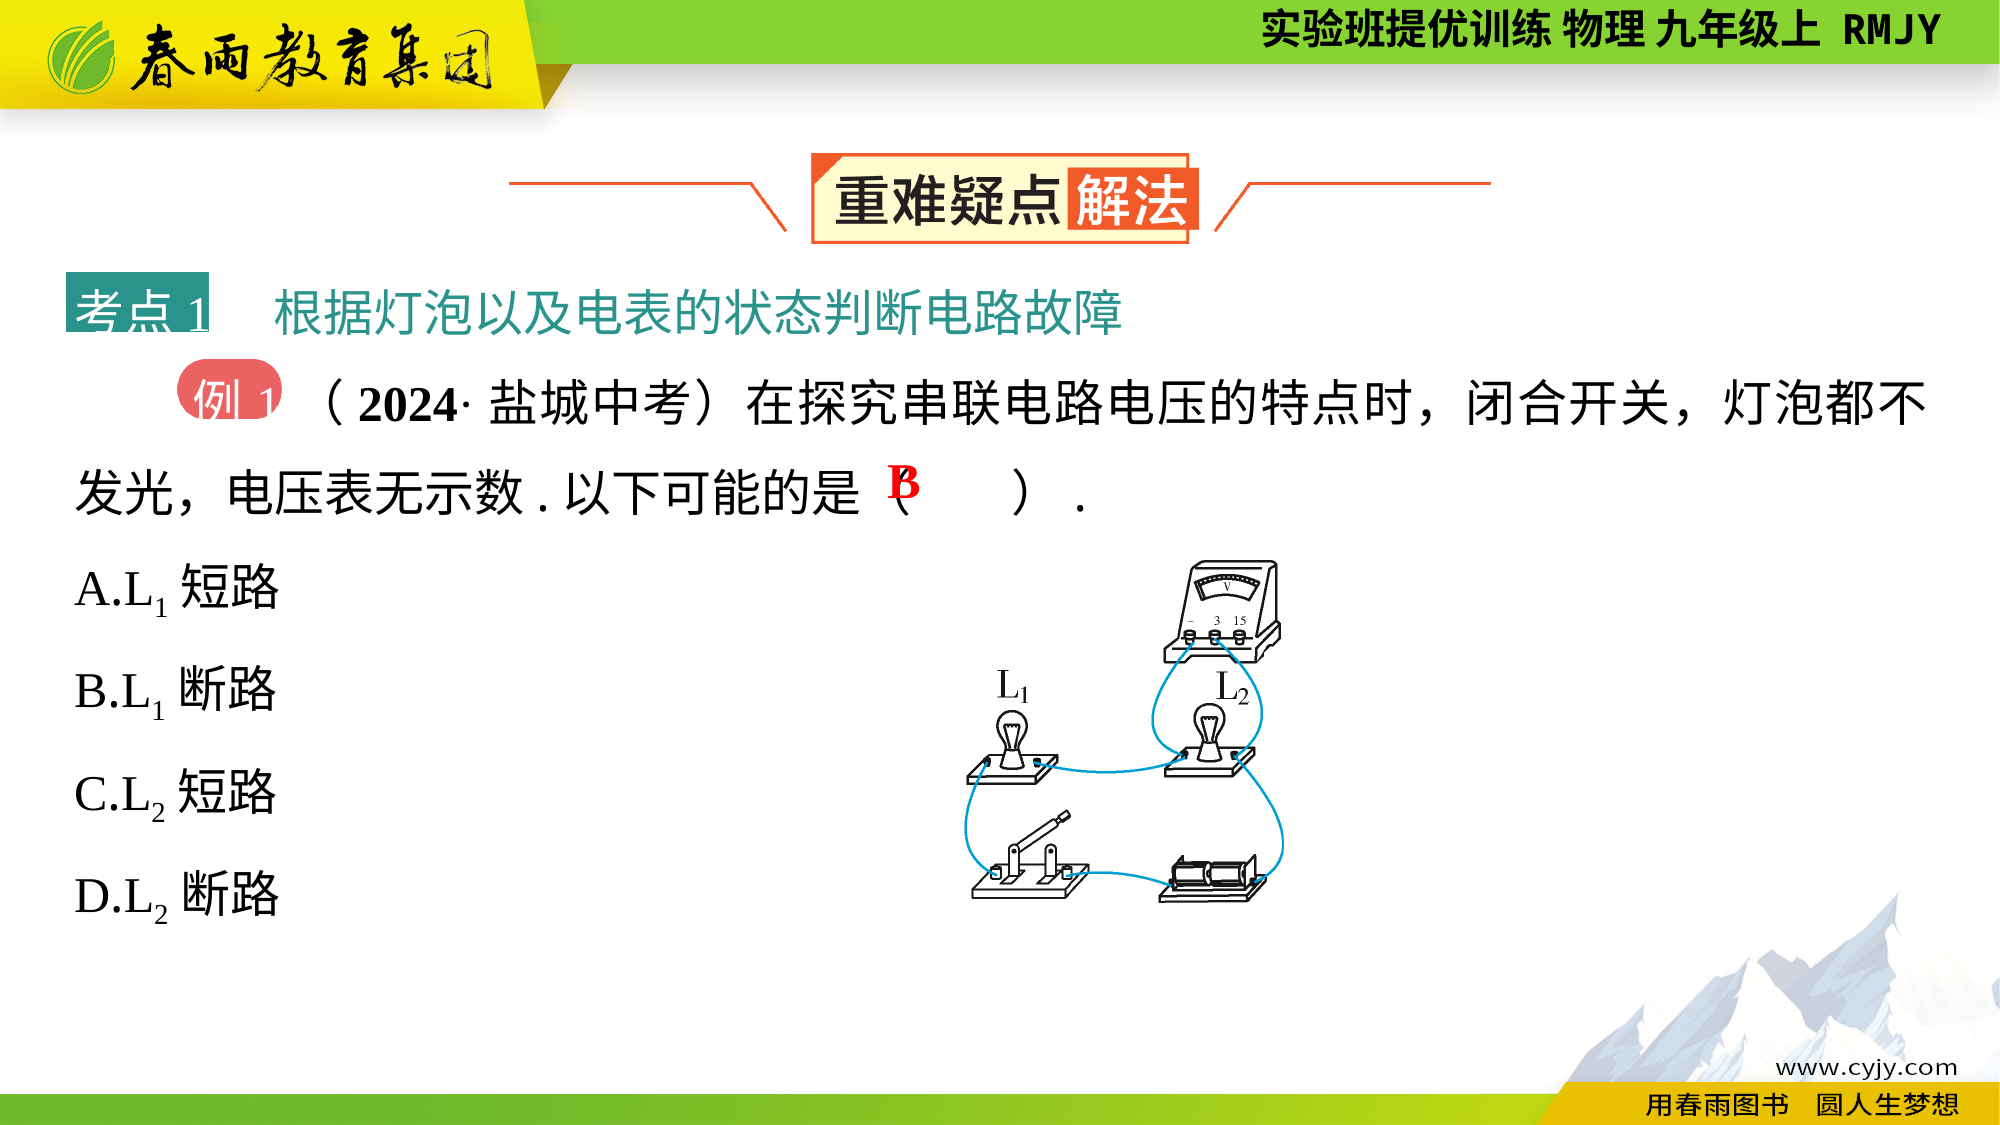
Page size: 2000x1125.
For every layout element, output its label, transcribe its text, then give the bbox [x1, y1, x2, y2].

picture [0, 0, 2000, 1125]
text_box B [872, 441, 936, 517]
list 考点1 根据灯泡以及电表的状态判断电路故障 例1（2024·盐城中考）在探究串联电路电压的特点时，闭合开关，灯泡都不发光，电压表无示数.以下可能的是（ ）. A.L1短路 B.L1断路 C.L2短路 D.L2断路 [59, 243, 1944, 884]
